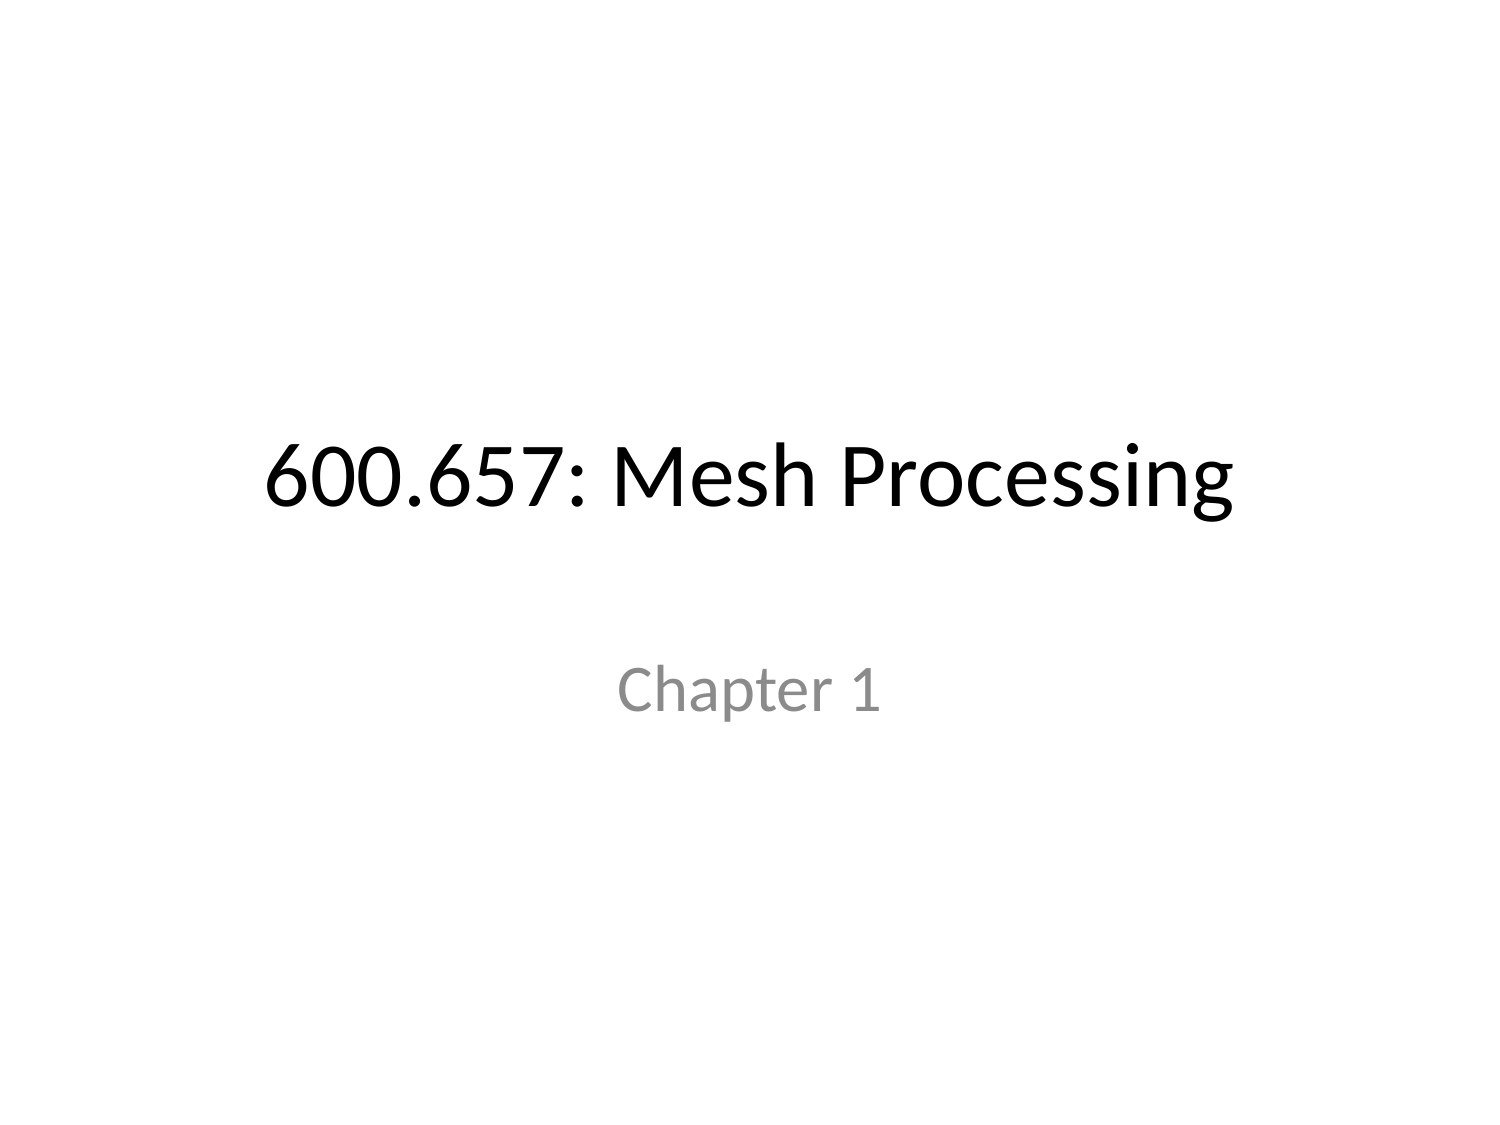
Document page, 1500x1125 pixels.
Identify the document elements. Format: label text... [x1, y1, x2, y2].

title 600.657: Mesh Processing [112, 349, 1388, 591]
subtitle Chapter 1 [225, 637, 1275, 925]
